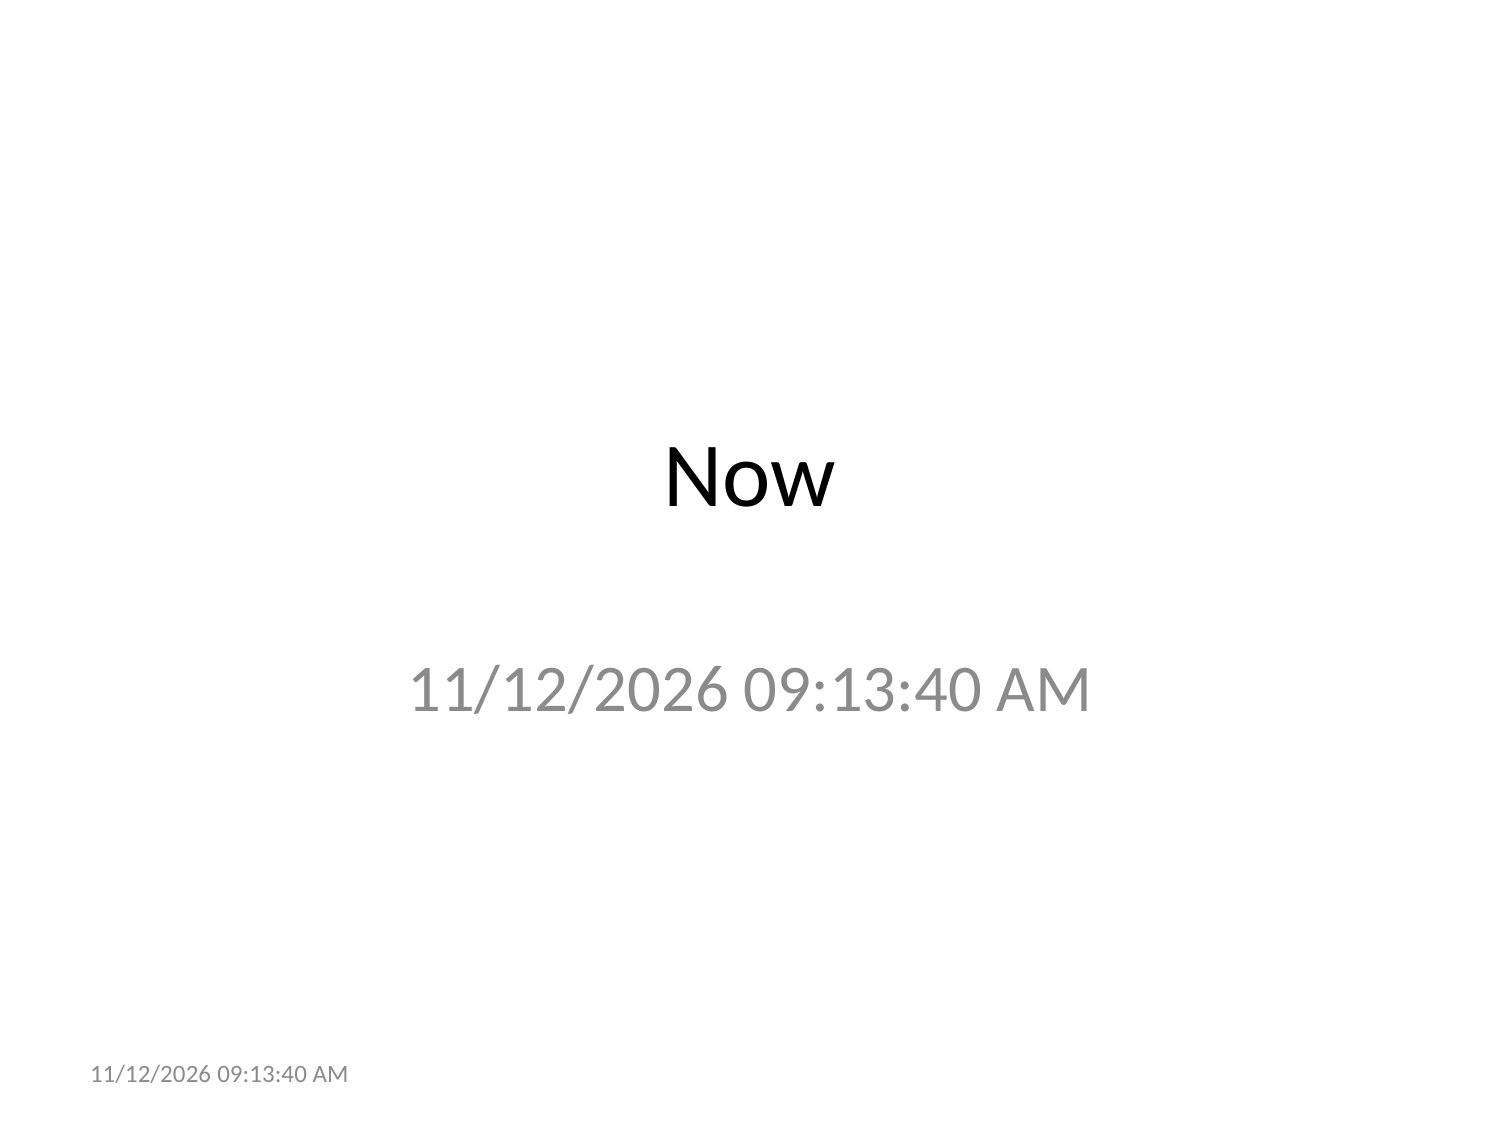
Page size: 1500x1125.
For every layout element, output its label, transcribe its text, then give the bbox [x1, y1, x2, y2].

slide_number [75, 1042, 425, 1103]
title Now [112, 349, 1388, 591]
subtitle 2011-12-19 10:20:04 AM [225, 637, 1275, 925]
